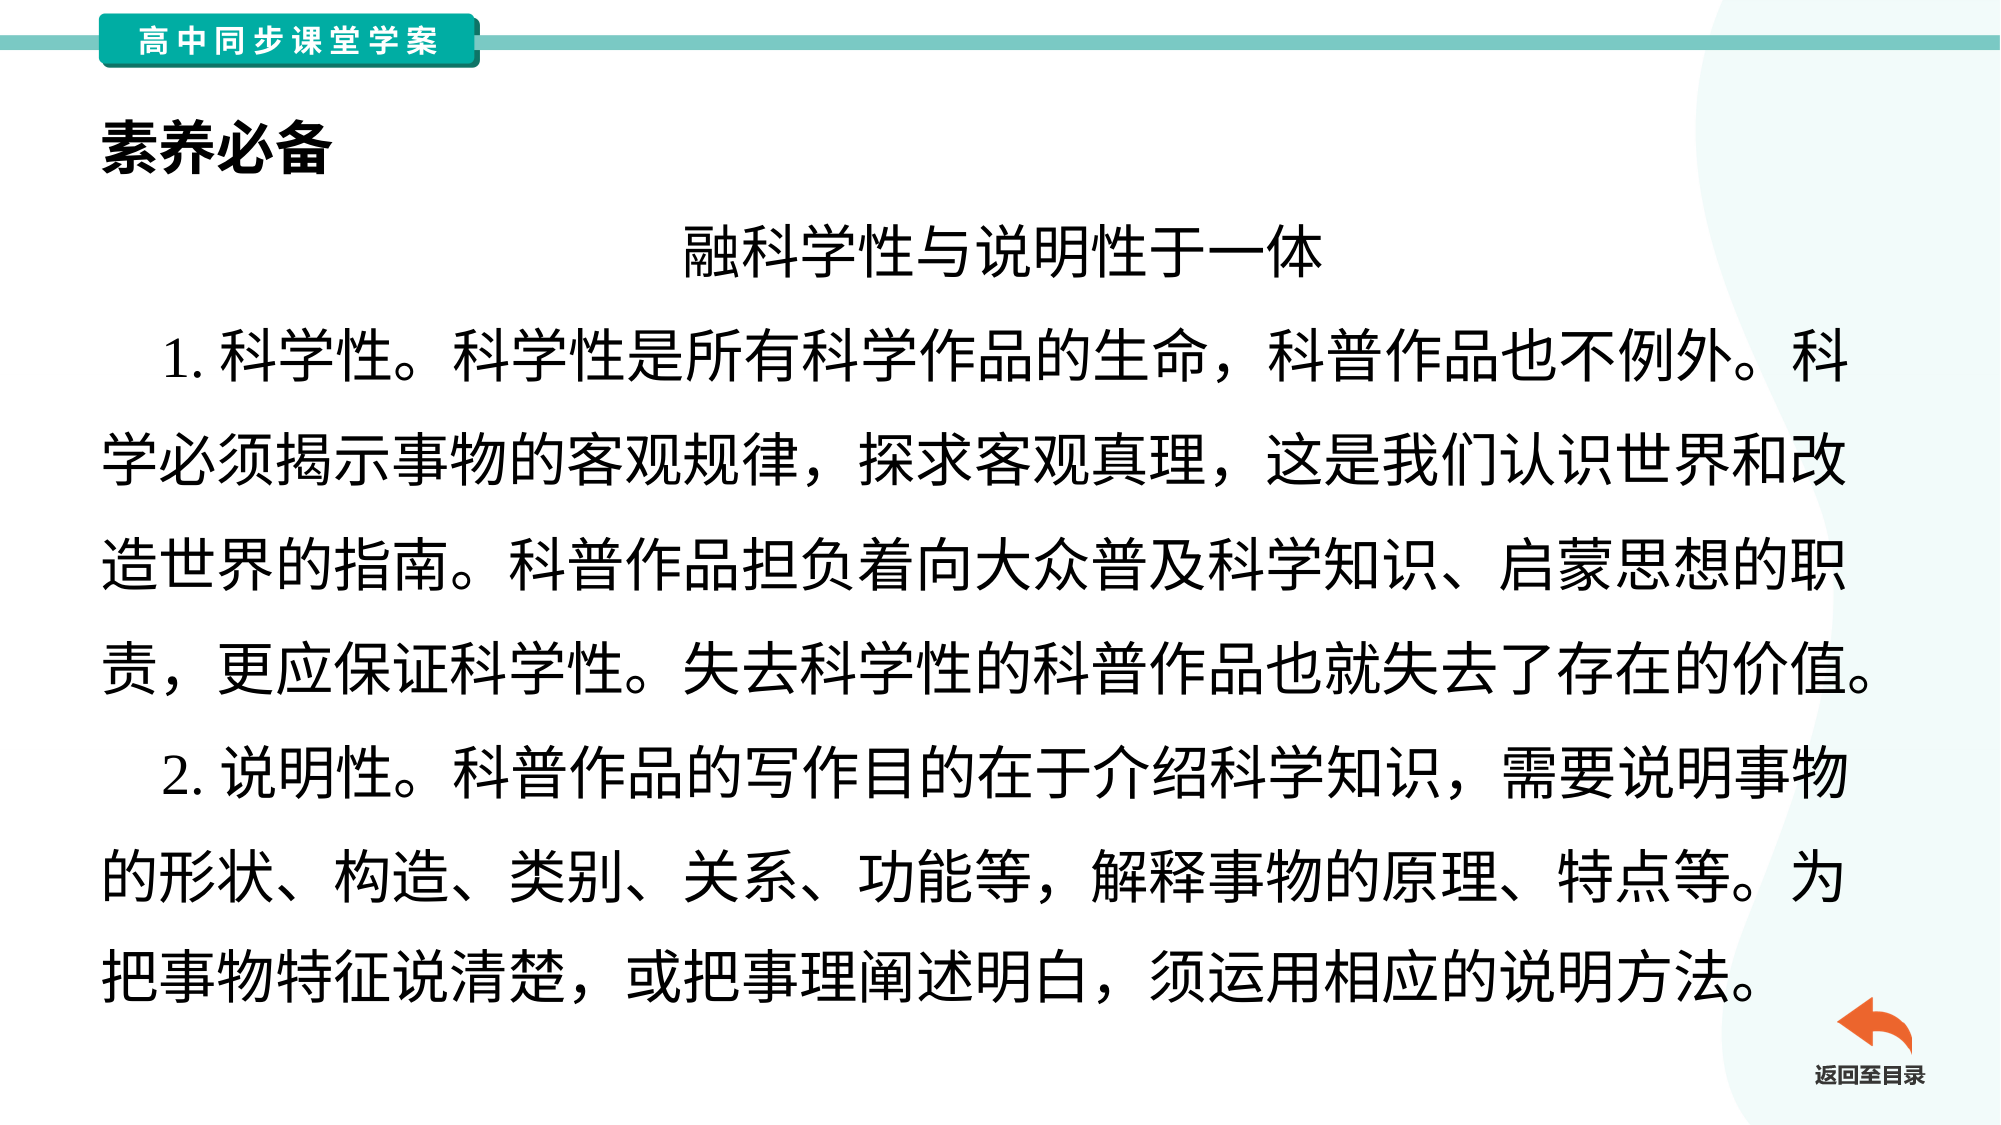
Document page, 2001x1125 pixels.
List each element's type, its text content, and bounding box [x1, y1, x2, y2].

text_box 素养必备 融科学性与说明性于一体 1.科学性。科学性是所有科学作品的生命，科普作品也不例外。科 学必须揭示事物的客观规律，探求客观真理，这是我们认识世界和改 造世界的指南。科普作品担负着向大众普及科学知识、启蒙思想的职 责，更应保证科学性。失去科学性的科普作品也就失去了存在的价值。 2.说明性。科普作品的写作目的在于介绍科学知识，需要说明事物 的形状、构造、类别、关系、功能等，解释事物的原理、特点等。为 把事物特征说清楚，或把事理阐述明白，须运用相应的说明方法。 [100, 76, 1899, 1000]
picture [0, 0, 2000, 1125]
